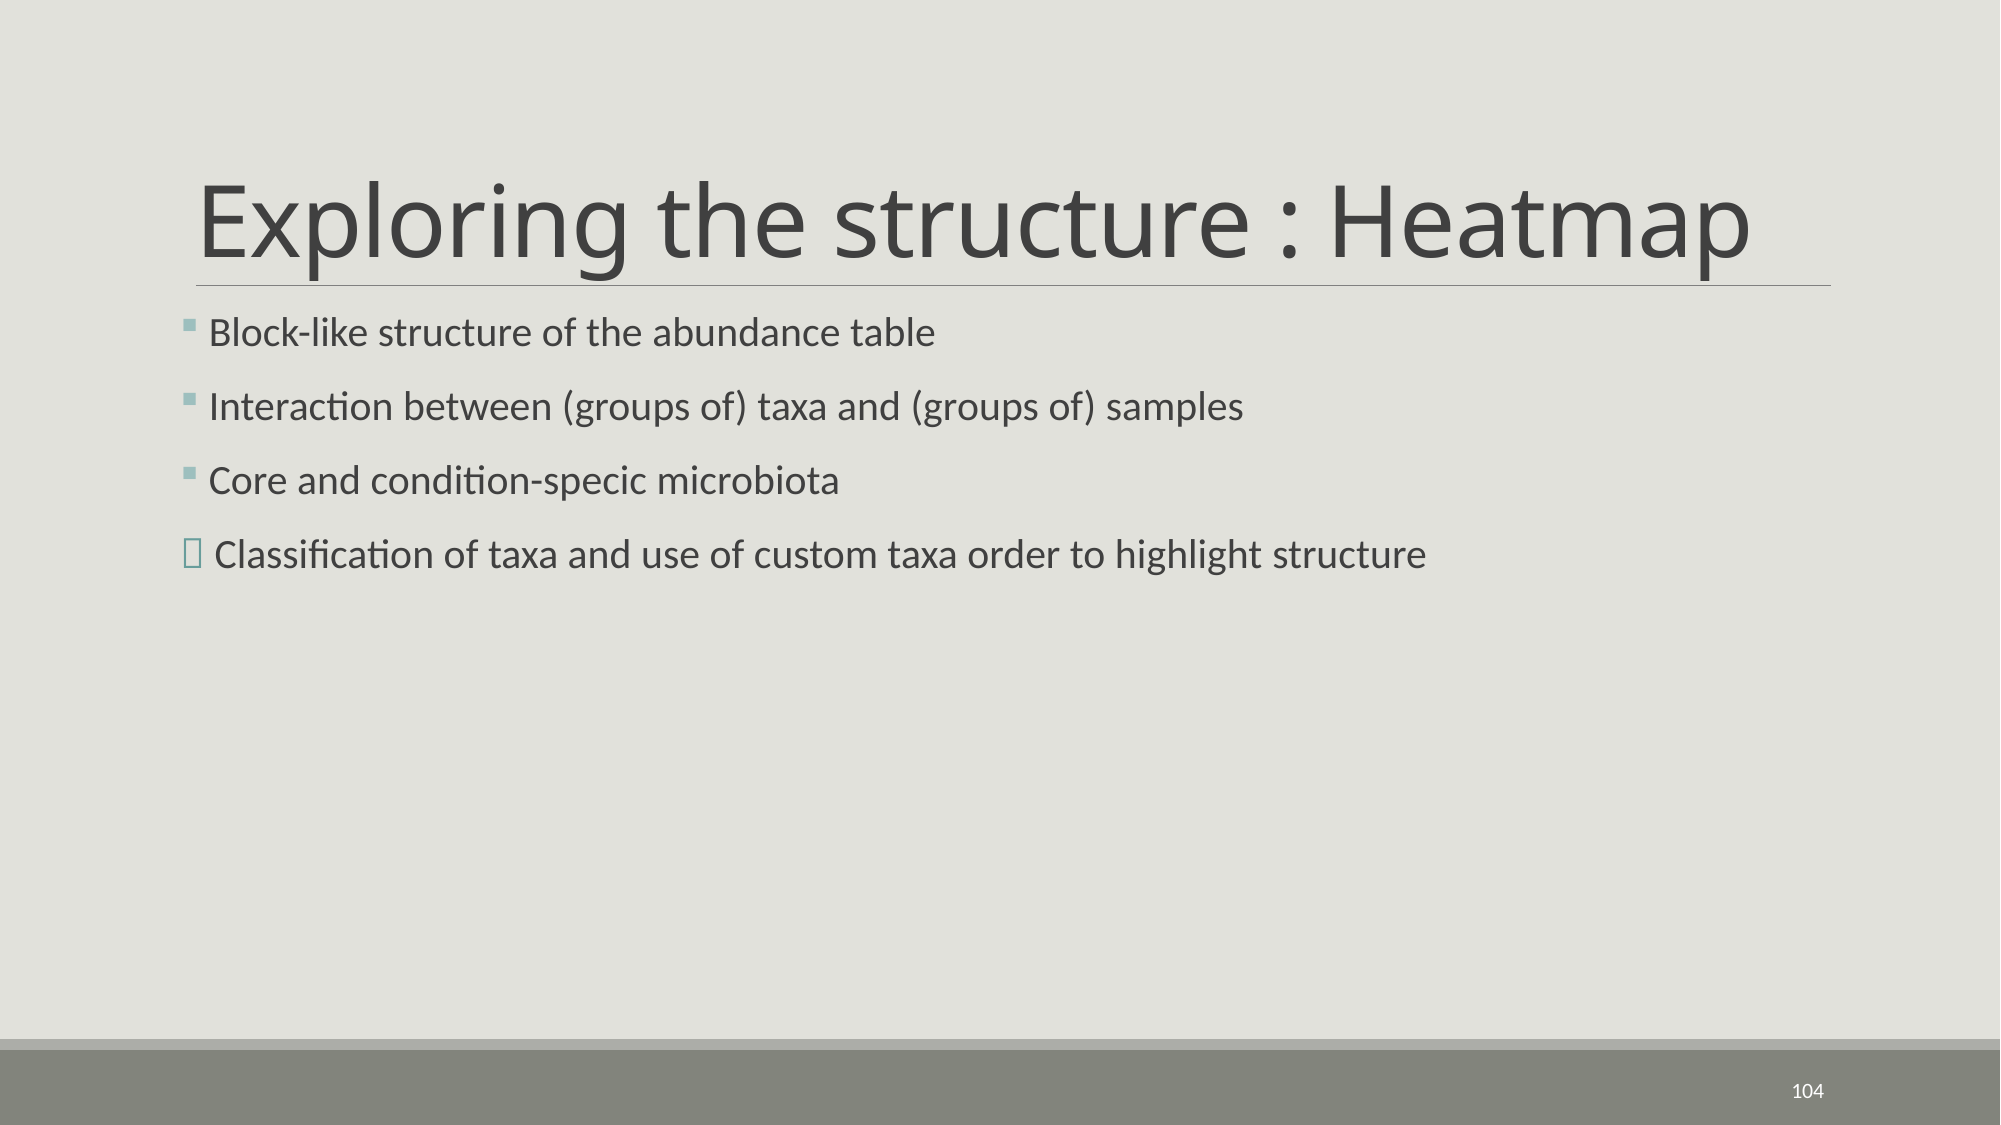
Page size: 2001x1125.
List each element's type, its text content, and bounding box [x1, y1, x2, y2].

title Exploring the structure : Heatmap [180, 47, 1830, 285]
slide_number 104 [1624, 1059, 1840, 1120]
list Block-like structure of the abundance table Interaction between (groups of) taxa and (groups of) samples Core and condition-specic microbiota  Classification of taxa and use of custom taxa order to highlight structure [180, 302, 1830, 963]
